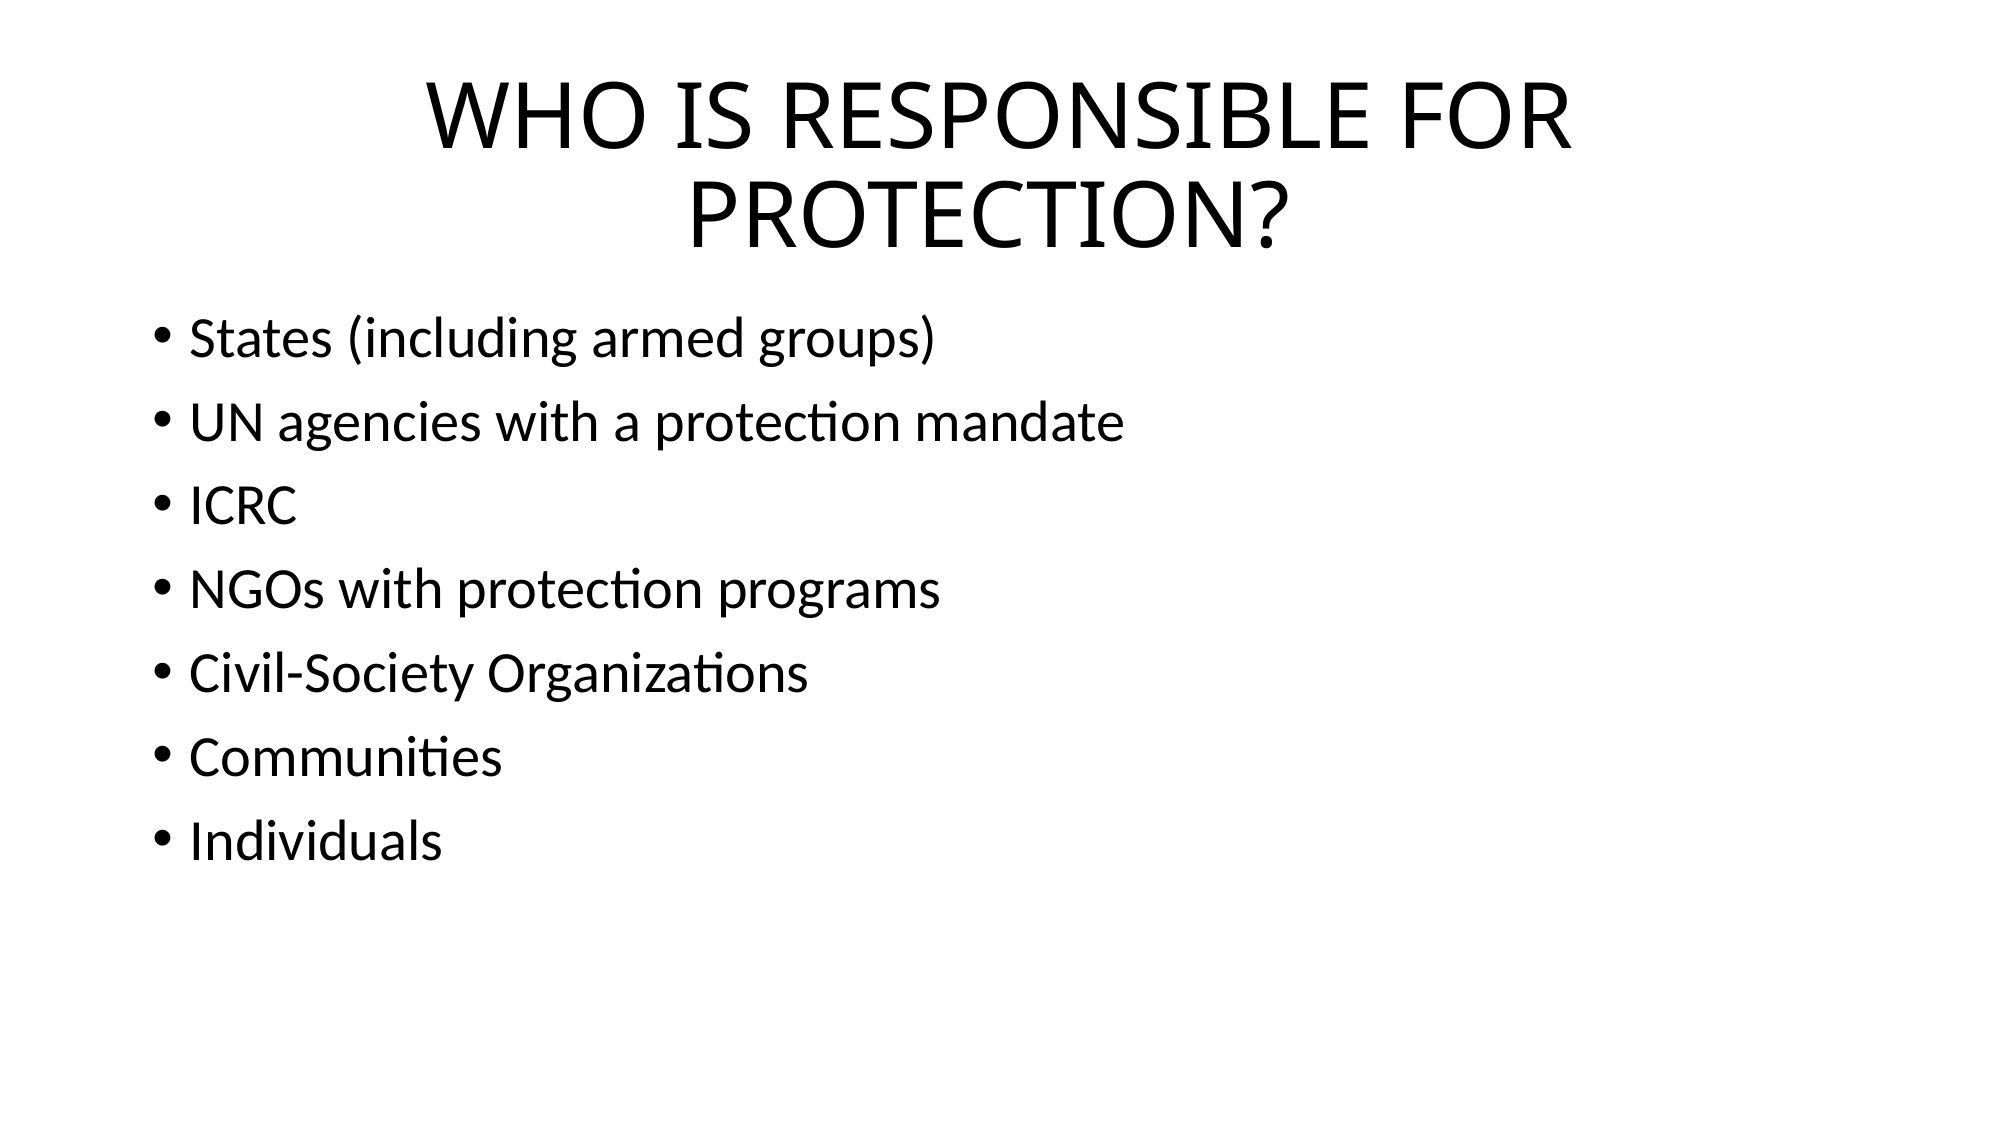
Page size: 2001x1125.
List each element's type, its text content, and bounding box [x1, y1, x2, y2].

list States (including armed groups) UN agencies with a protection mandate ICRC NGOs with protection programs Civil-Society Organizations Communities Individuals [137, 299, 1863, 1014]
title WHO IS RESPONSIBLE FOR PROTECTION? [137, 59, 1863, 278]
